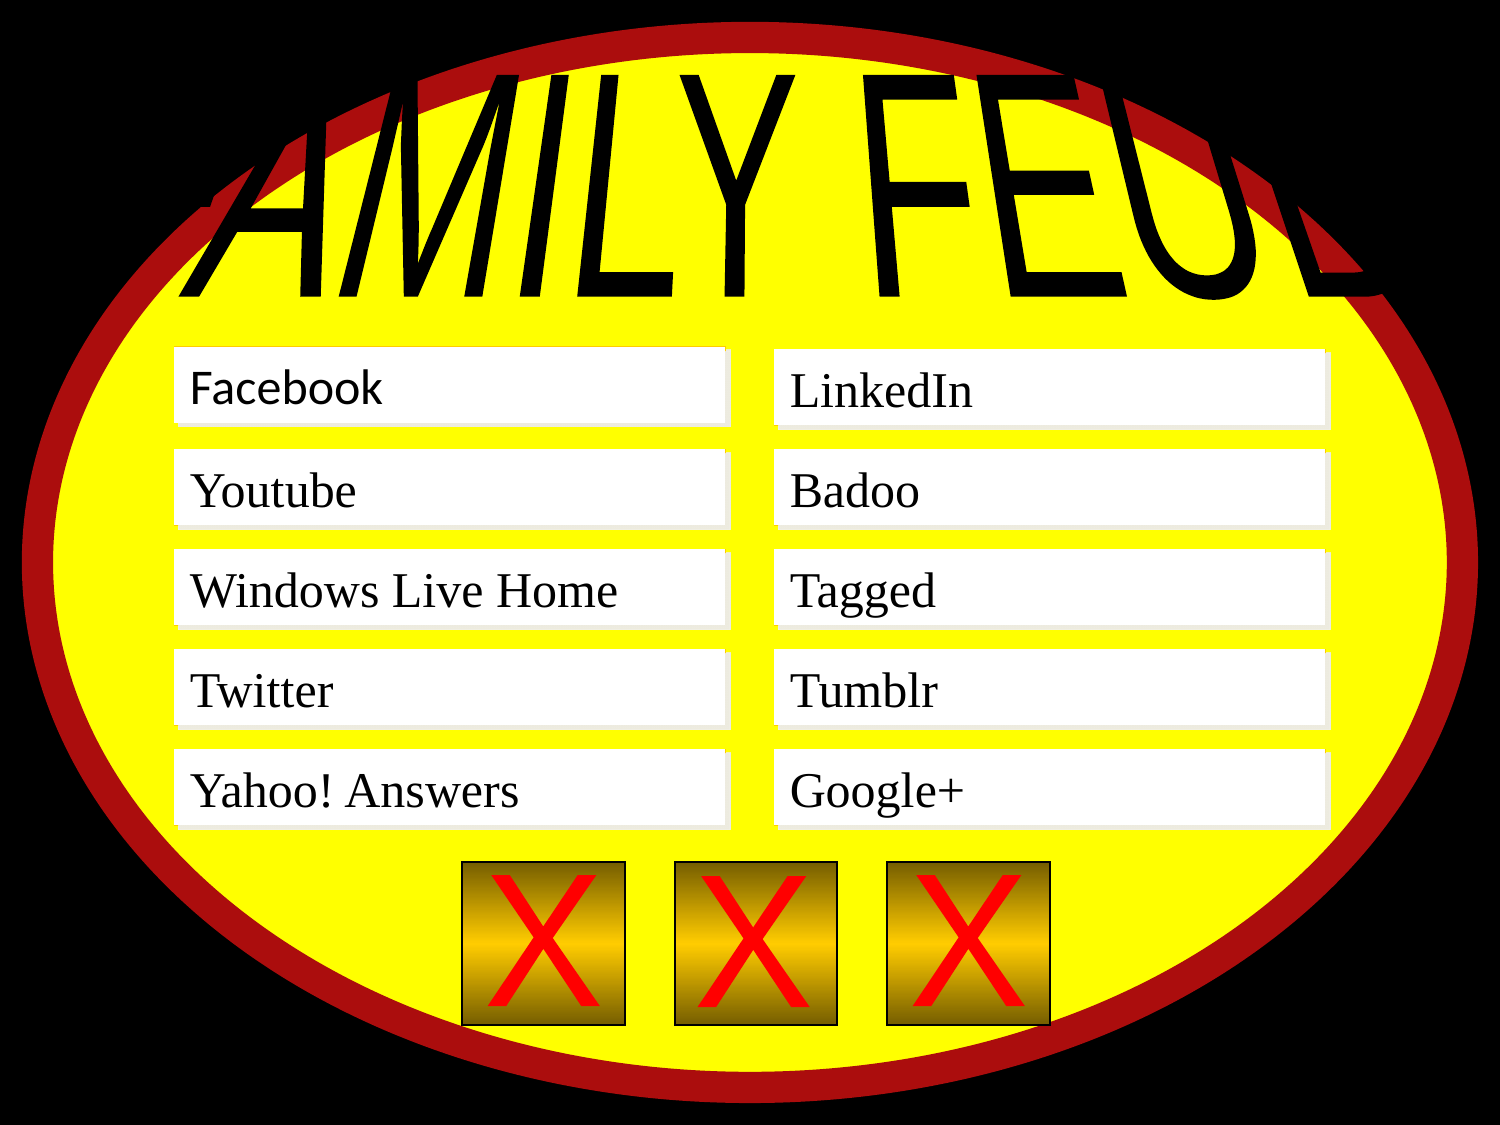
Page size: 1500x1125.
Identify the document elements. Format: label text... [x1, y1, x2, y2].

text_box LinkedIn [774, 349, 1325, 425]
text_box [462, 862, 625, 1025]
text_box Youtube [174, 449, 725, 525]
text_box [37, 37, 1463, 1088]
text_box Google+ [774, 749, 1325, 825]
text_box Badoo [774, 449, 1325, 525]
text_box Windows Live Home [174, 549, 725, 625]
text_box [887, 862, 1050, 1025]
text_box Twitter [174, 649, 725, 725]
text_box Tagged [774, 549, 1325, 625]
text_box [674, 862, 838, 1025]
text_box Yahoo! Answers [174, 749, 725, 825]
text_box Tumblr [774, 649, 1325, 725]
text_box Facebook [174, 347, 725, 423]
